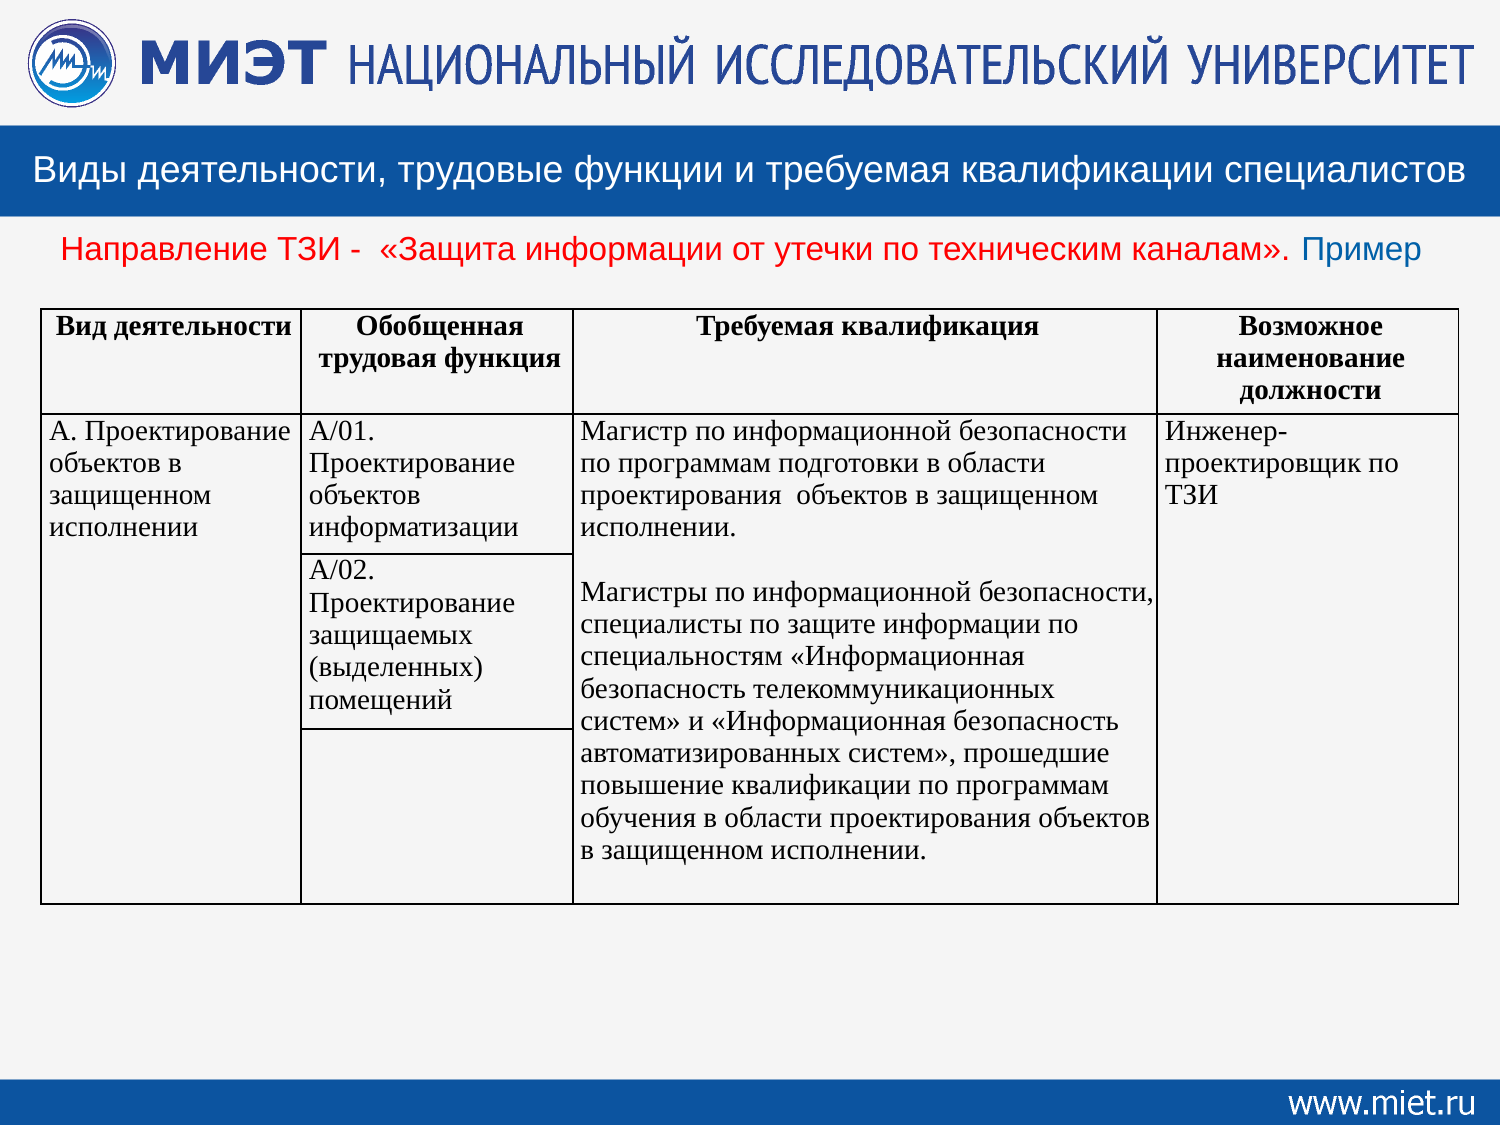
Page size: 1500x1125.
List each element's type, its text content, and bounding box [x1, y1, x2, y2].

table_cell А/02. Проектирование защищаемых (выделенных) помещений [302, 555, 572, 728]
text_box Виды деятельности, трудовые функции и требуемая квалификации специалистов [17, 137, 1489, 197]
table_header Вид деятельности [42, 310, 300, 413]
table_header Требуемая квалификация [574, 310, 1156, 413]
table_cell Магистр по информационной безопасности по программам подготовки в области проектирования объектов в защищенном исполнении. Магистры по информационной безопасности, специалисты по защите информации по специальностям «Информационная безопасность телекоммуникационных систем» и «Информационная безопасность автоматизированных систем», прошедшие повышение квалификации по программам обучения в области проектирования объектов в защищенном исполнении. [574, 415, 1156, 903]
table_header Возможное наименование должности [1158, 310, 1458, 413]
table_cell А/01. Проектирование объектов информатизации [302, 415, 572, 553]
table_header Обобщенная трудовая функция [302, 310, 572, 413]
table_cell Инженер-проектировщик по ТЗИ [1158, 415, 1458, 903]
picture [0, 0, 1500, 1125]
table_cell А. Проектирование объектов в защищенном исполнении [42, 415, 300, 903]
text_box Направление ТЗИ - «Защита информации от утечки по техническим каналам». Пример [0, 219, 1483, 275]
table_cell [302, 730, 572, 903]
